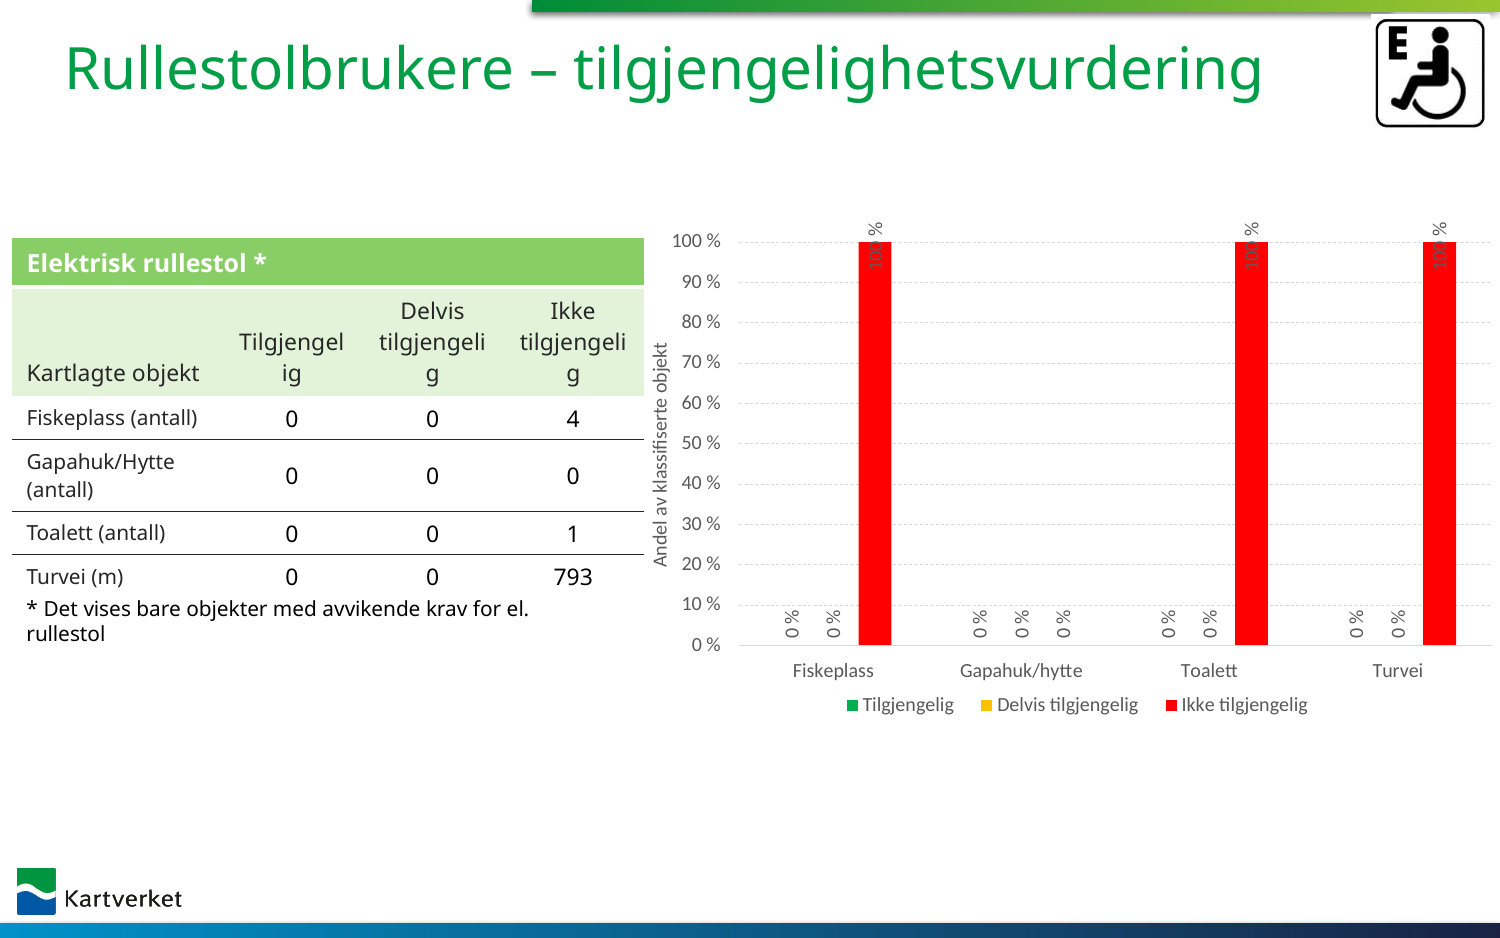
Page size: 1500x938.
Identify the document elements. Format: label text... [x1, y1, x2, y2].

table_cell 0 [222, 440, 362, 511]
table_cell 4 [503, 396, 638, 439]
table_cell Ikke tilgjengelig [503, 289, 638, 396]
table_cell Kartlagte objekt [12, 289, 222, 396]
table_cell 0 [222, 512, 362, 554]
text_box Rullestolbrukere – tilgjengelighetsvurdering [49, 12, 1372, 109]
picture [643, 218, 1500, 728]
table_cell Gapahuk/Hytte (antall) [12, 440, 222, 511]
table_cell Toalett (antall) [12, 512, 222, 554]
table_cell Tilgjengelig [222, 289, 362, 396]
table_cell 0 [362, 396, 503, 439]
table_header Elektrisk rullestol * [12, 238, 638, 285]
table_cell Fiskeplass (antall) [12, 396, 222, 439]
table_cell 793 [503, 555, 638, 598]
table_cell 0 [222, 396, 362, 439]
table_cell 0 [222, 555, 362, 588]
table_cell 0 [362, 512, 503, 554]
table_cell 0 [503, 440, 638, 511]
text_box * Det vises bare objekter med avvikende krav for el. rullestol [11, 588, 597, 653]
table_cell Delvis tilgjengelig [362, 289, 503, 396]
table_cell 0 [362, 555, 503, 588]
table_cell Turvei (m) [12, 555, 222, 588]
table_cell 0 [362, 440, 503, 511]
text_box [1371, 13, 1491, 133]
table_cell 1 [503, 512, 638, 554]
